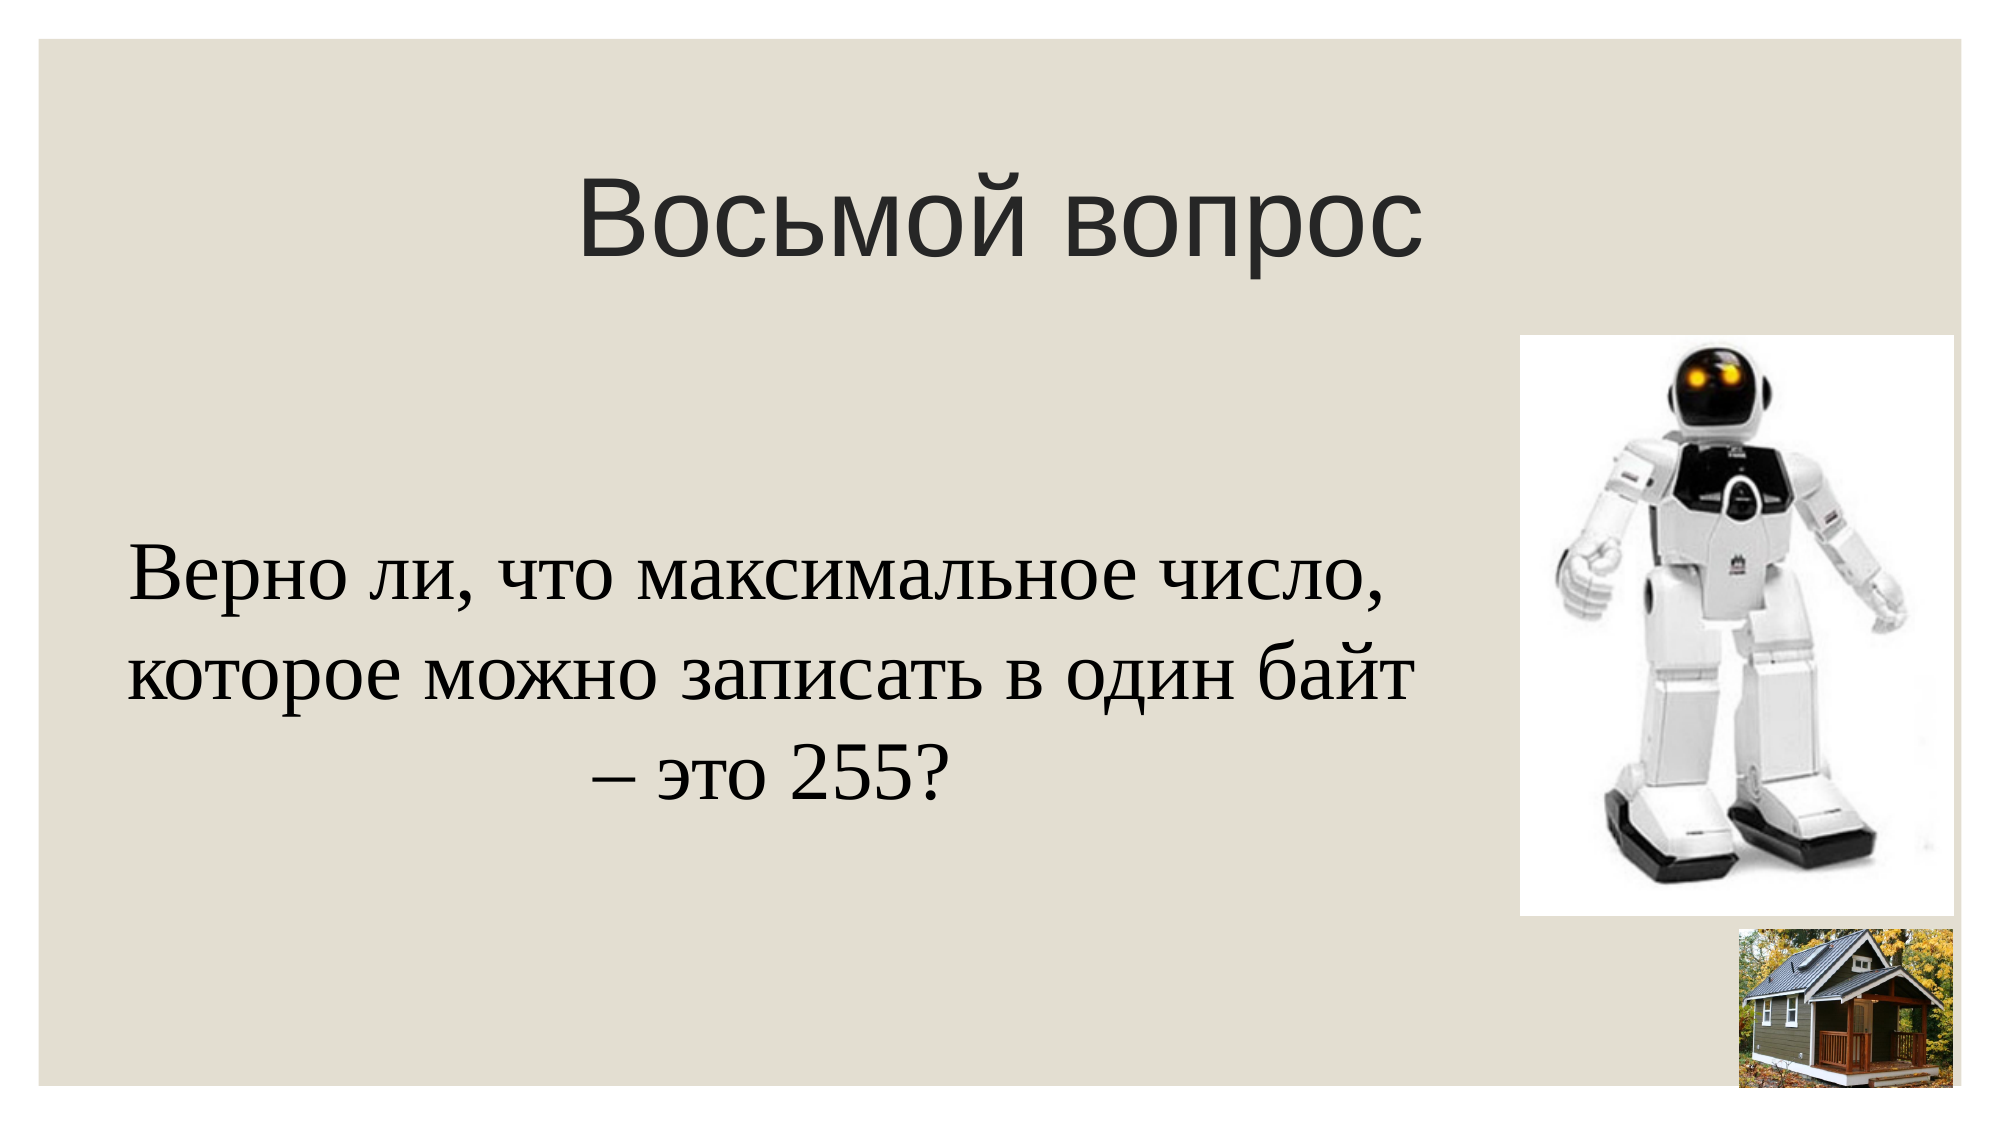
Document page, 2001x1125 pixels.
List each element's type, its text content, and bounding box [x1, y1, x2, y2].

picture [1520, 335, 1954, 916]
list Верно ли, что максимальное число, которое можно записать в один байт – это 255? [61, 342, 1454, 989]
picture [1739, 929, 1953, 1088]
title Восьмой вопрос [174, 107, 1826, 333]
